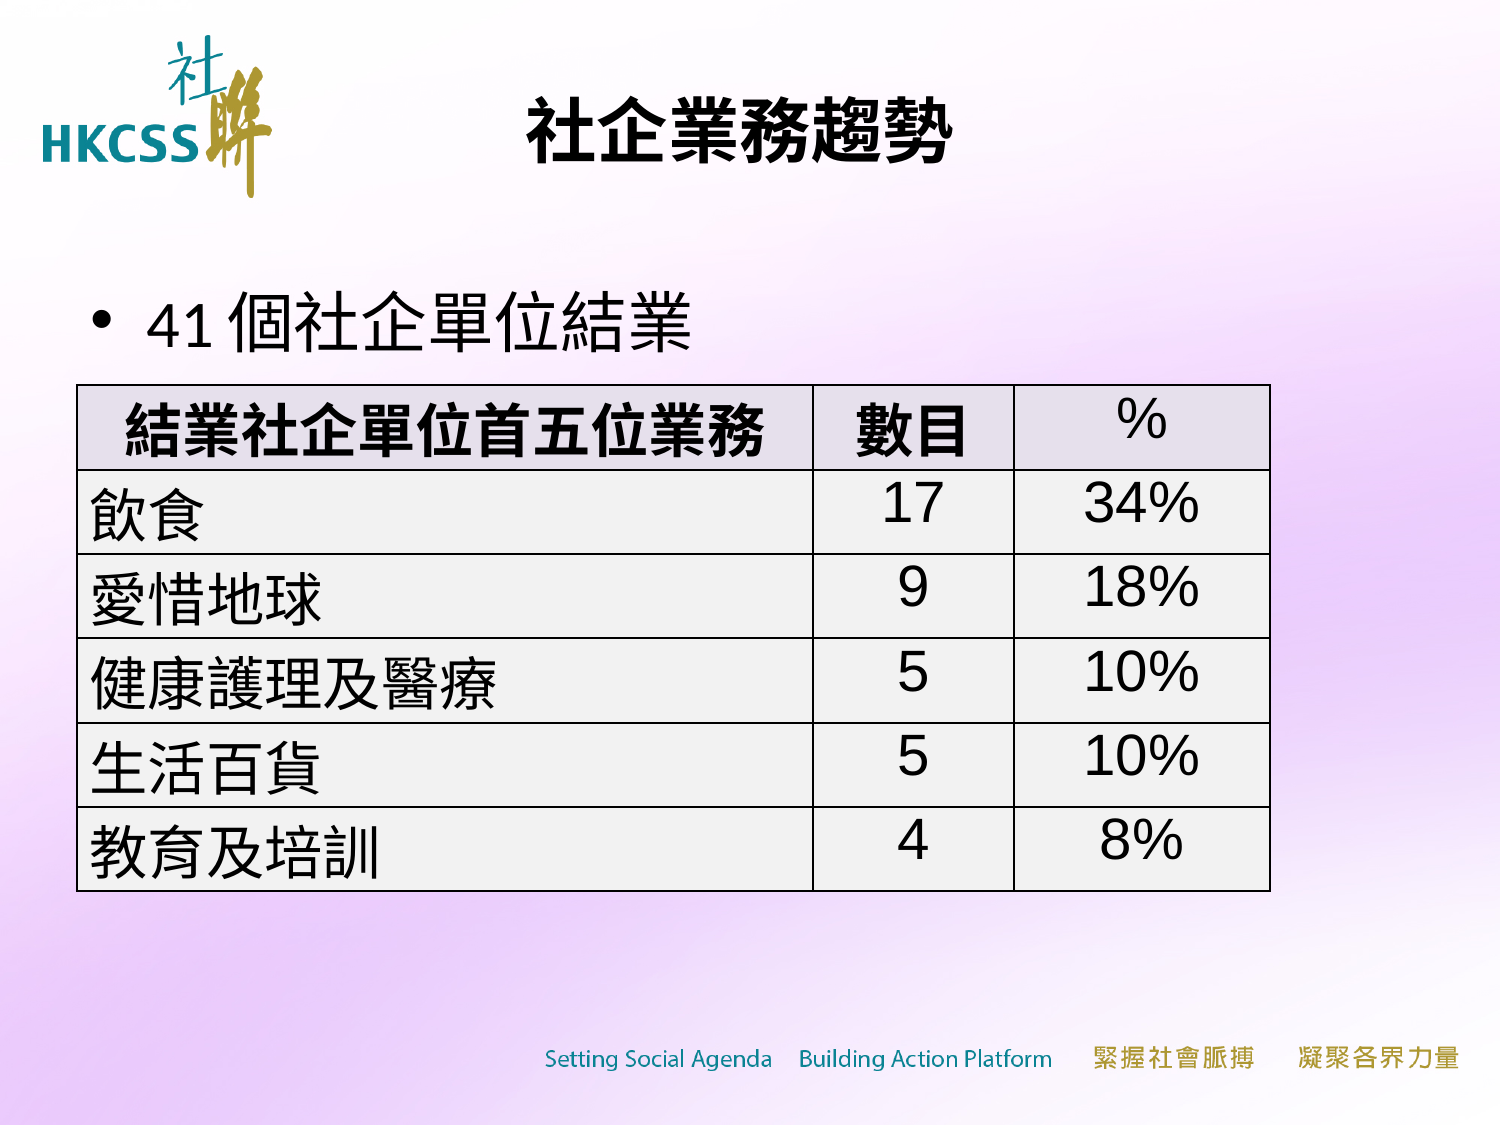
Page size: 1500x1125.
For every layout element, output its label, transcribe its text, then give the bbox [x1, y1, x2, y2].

text_box 41個社企單位結業 [74, 262, 1425, 1005]
title 社企業務趨勢 [64, 78, 1415, 266]
picture [0, 0, 1500, 1125]
